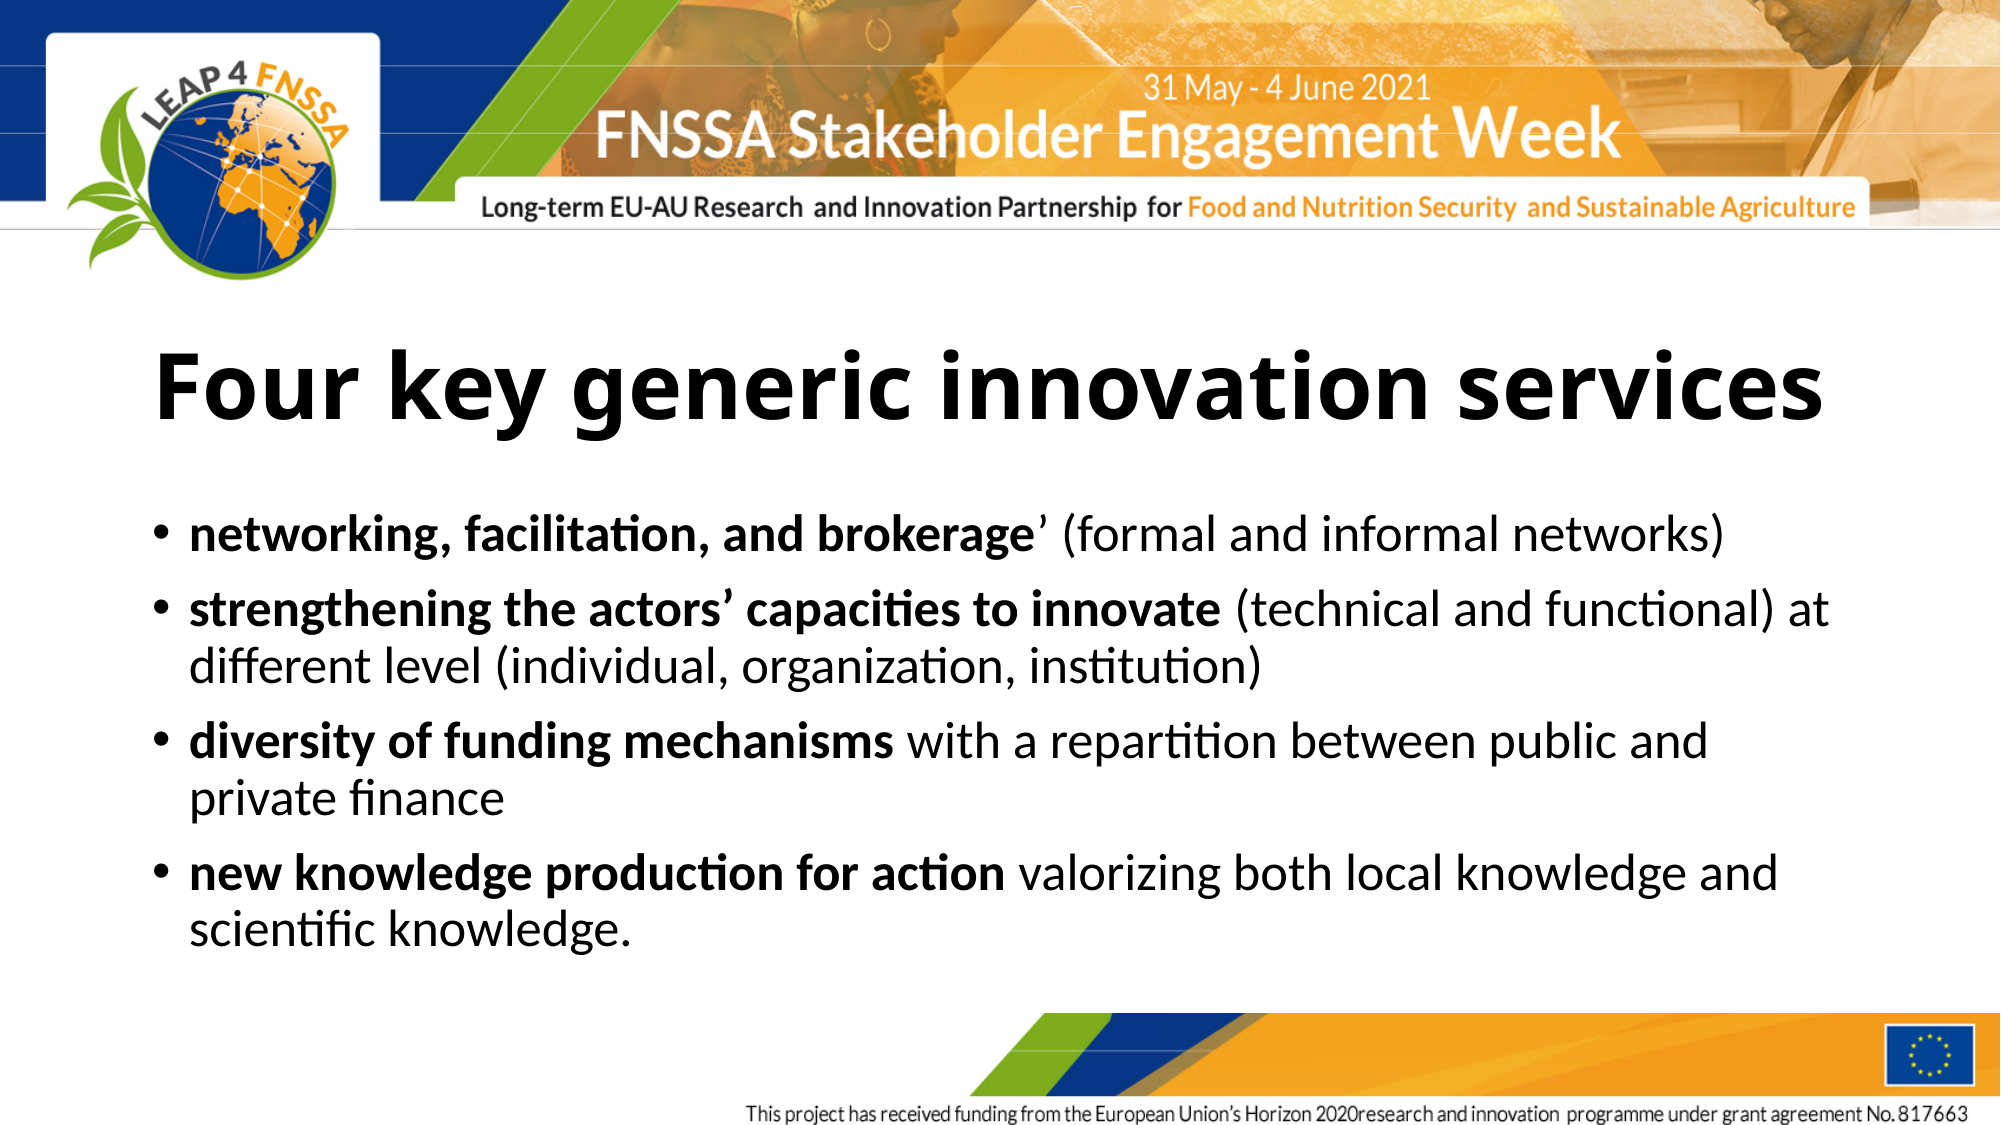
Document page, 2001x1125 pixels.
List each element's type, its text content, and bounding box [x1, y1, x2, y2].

title Four key generic innovation services [137, 281, 1863, 498]
picture [0, 1013, 2000, 1125]
list networking, facilitation, and brokerage’ (formal and informal networks) strengthening the actors’ capacities to innovate (technical and functional) at different level (individual, organization, institution) diversity of funding mechanisms with a repartition between public and private finance new knowledge production for action valorizing both local knowledge and scientific knowledge. [137, 498, 1863, 971]
picture [0, 0, 2000, 333]
